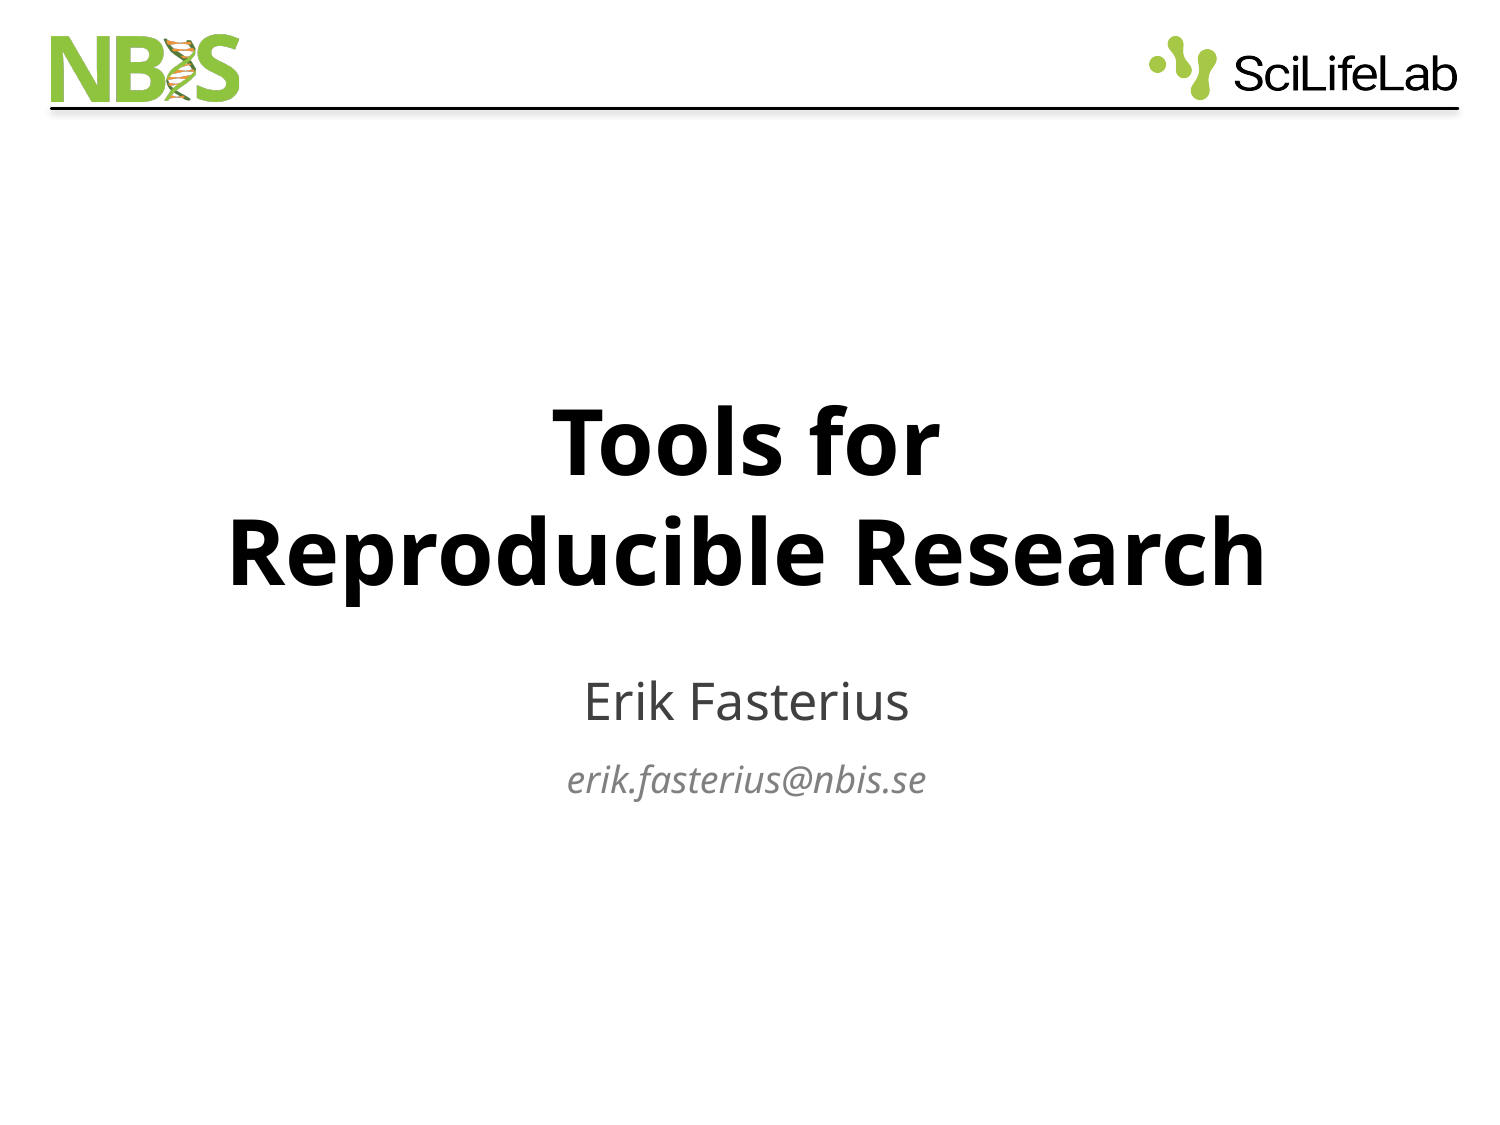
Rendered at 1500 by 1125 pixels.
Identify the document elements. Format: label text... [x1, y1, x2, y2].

list erik.fasterius@nbis.se [97, 744, 1397, 812]
list Erik Fasterius [97, 656, 1397, 743]
picture [1147, 34, 1459, 102]
title Tools for Reproducible Research [97, 333, 1397, 655]
